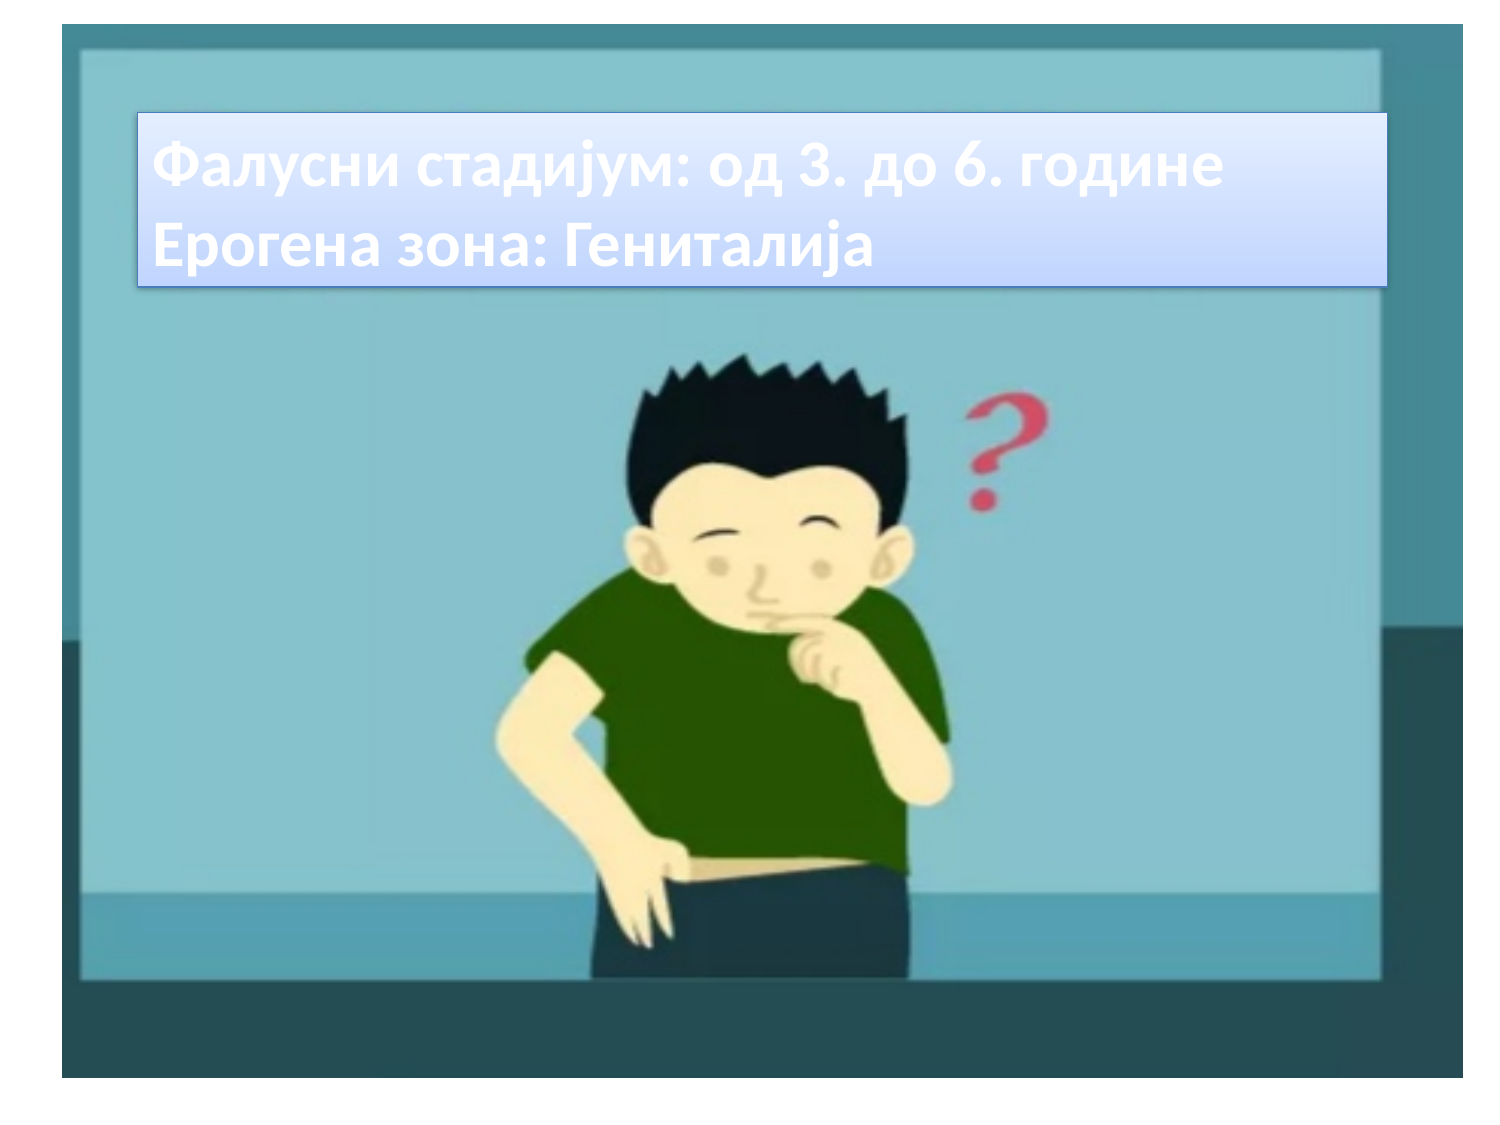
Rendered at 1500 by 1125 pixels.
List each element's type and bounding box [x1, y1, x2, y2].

picture [62, 24, 1463, 1078]
